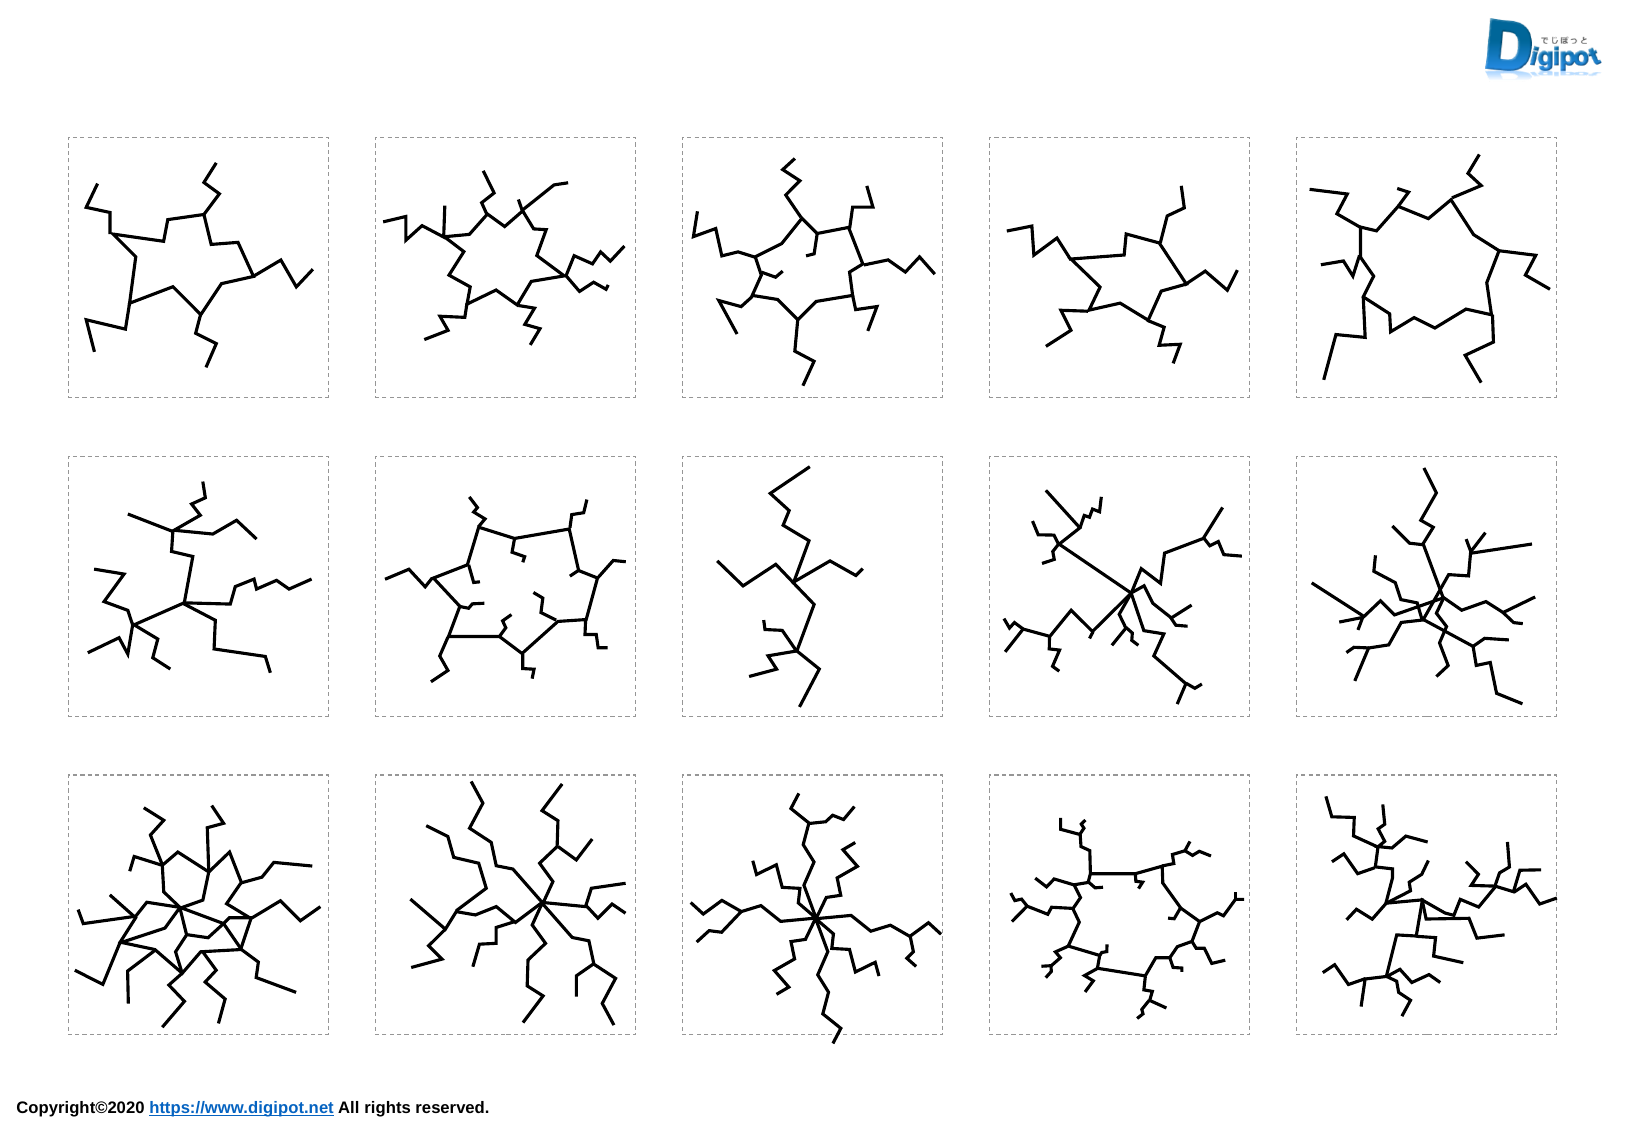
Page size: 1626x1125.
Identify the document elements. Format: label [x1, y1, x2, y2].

text_box [74, 805, 321, 1028]
text_box [410, 781, 626, 1026]
text_box [1003, 490, 1242, 705]
text_box [385, 496, 626, 682]
text_box [87, 481, 312, 673]
text_box [1322, 796, 1557, 1028]
text_box [1311, 467, 1566, 730]
text_box [383, 170, 625, 346]
text_box [693, 158, 935, 386]
picture [1485, 18, 1602, 82]
text_box [1309, 154, 1550, 383]
text_box [717, 466, 863, 707]
text_box [1010, 817, 1245, 1019]
text_box [86, 162, 313, 368]
text_box [1006, 185, 1238, 364]
text_box [690, 793, 941, 1044]
